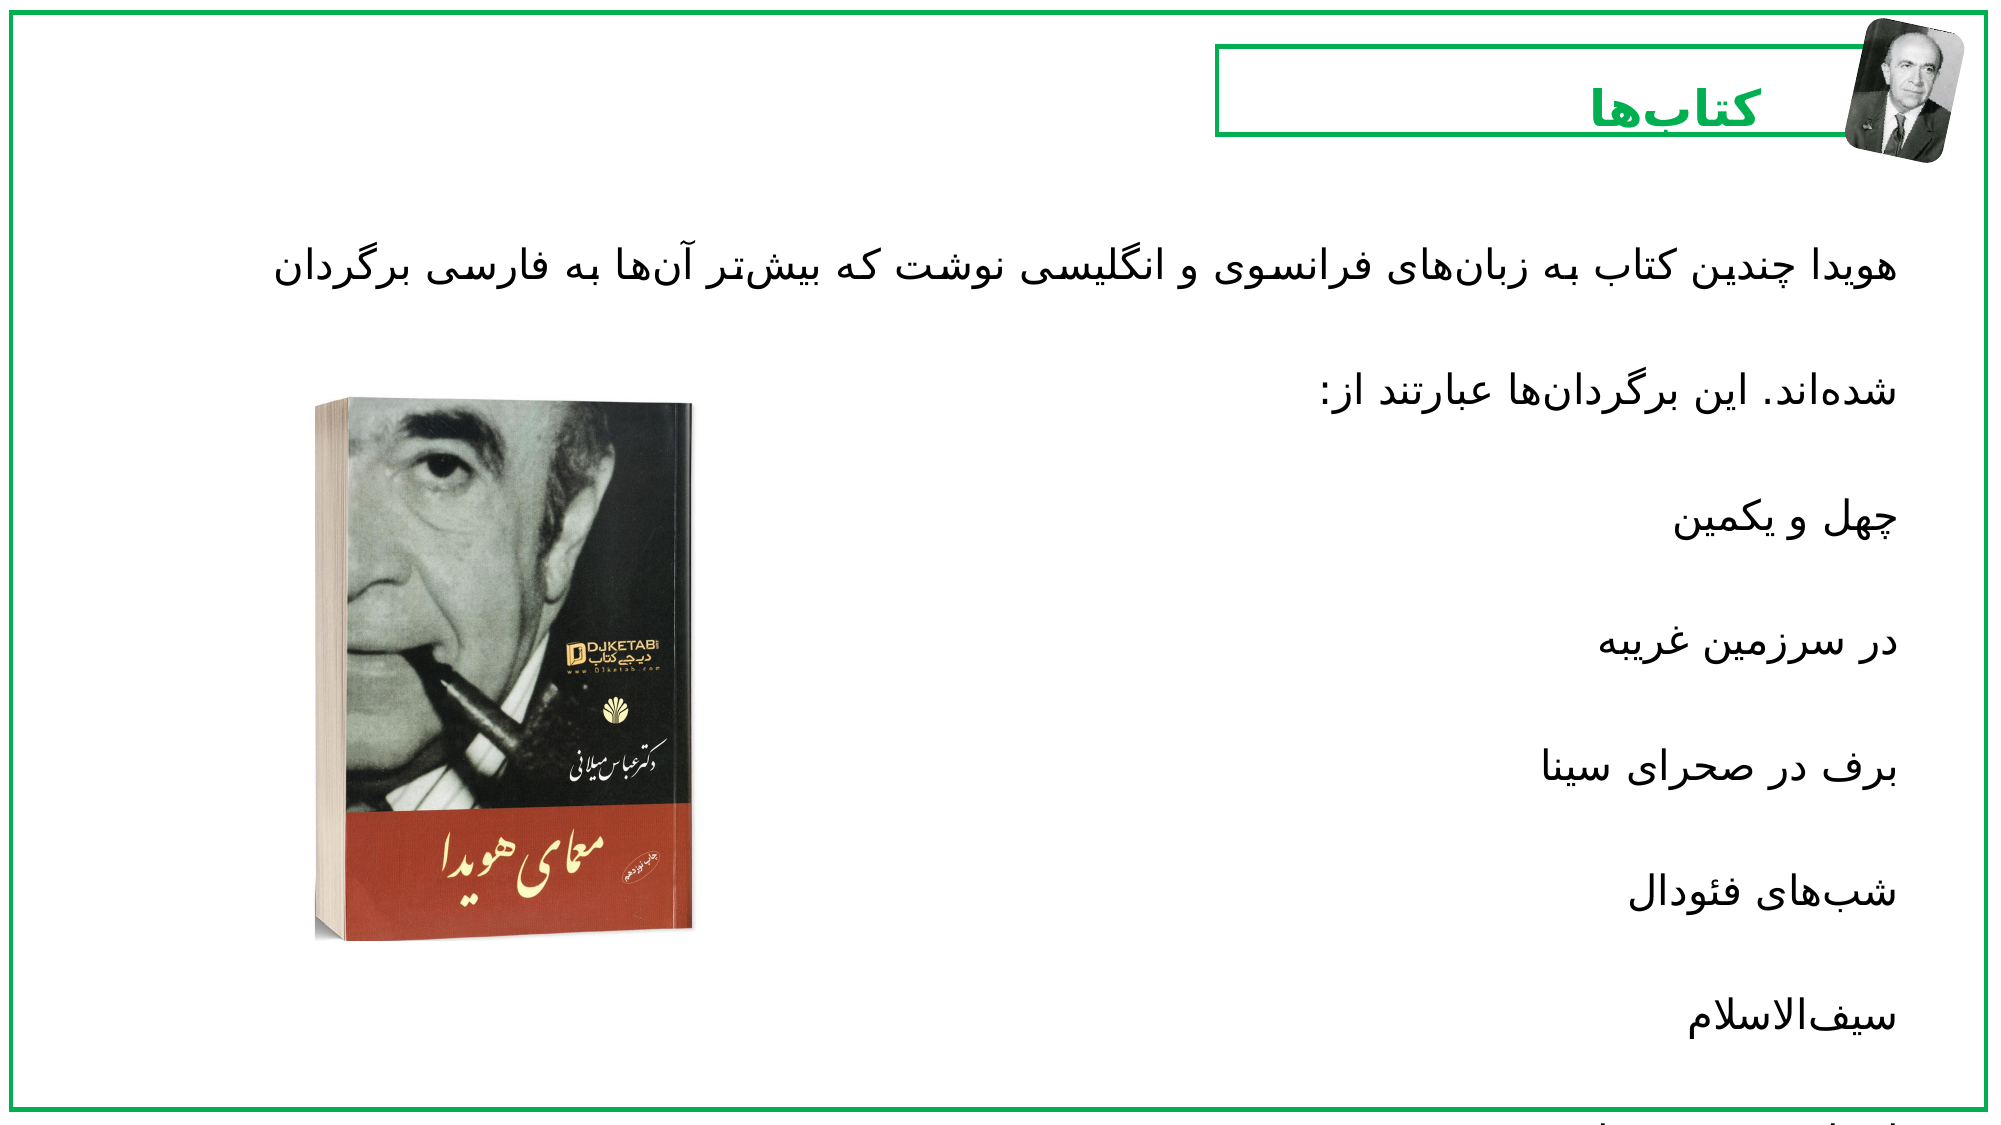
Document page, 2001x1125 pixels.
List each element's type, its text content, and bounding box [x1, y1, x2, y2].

picture [314, 378, 794, 941]
text_box کتاب‌ها [1481, 39, 1870, 145]
picture [1851, 18, 1965, 163]
text_box هویدا چندین کتاب به زبان‌های فرانسوی و انگلیسی نوشت که بیش‌تر آن‌ها به فارسی برگردان شده‌اند. این برگردان‌ها عبارتند از: چهل و یکمین در سرزمین غریبه برف در صحرای سینا شب‌های فئودال سیف‌الاسلام اعراب چه می‌خواهند [259, 155, 1914, 1125]
